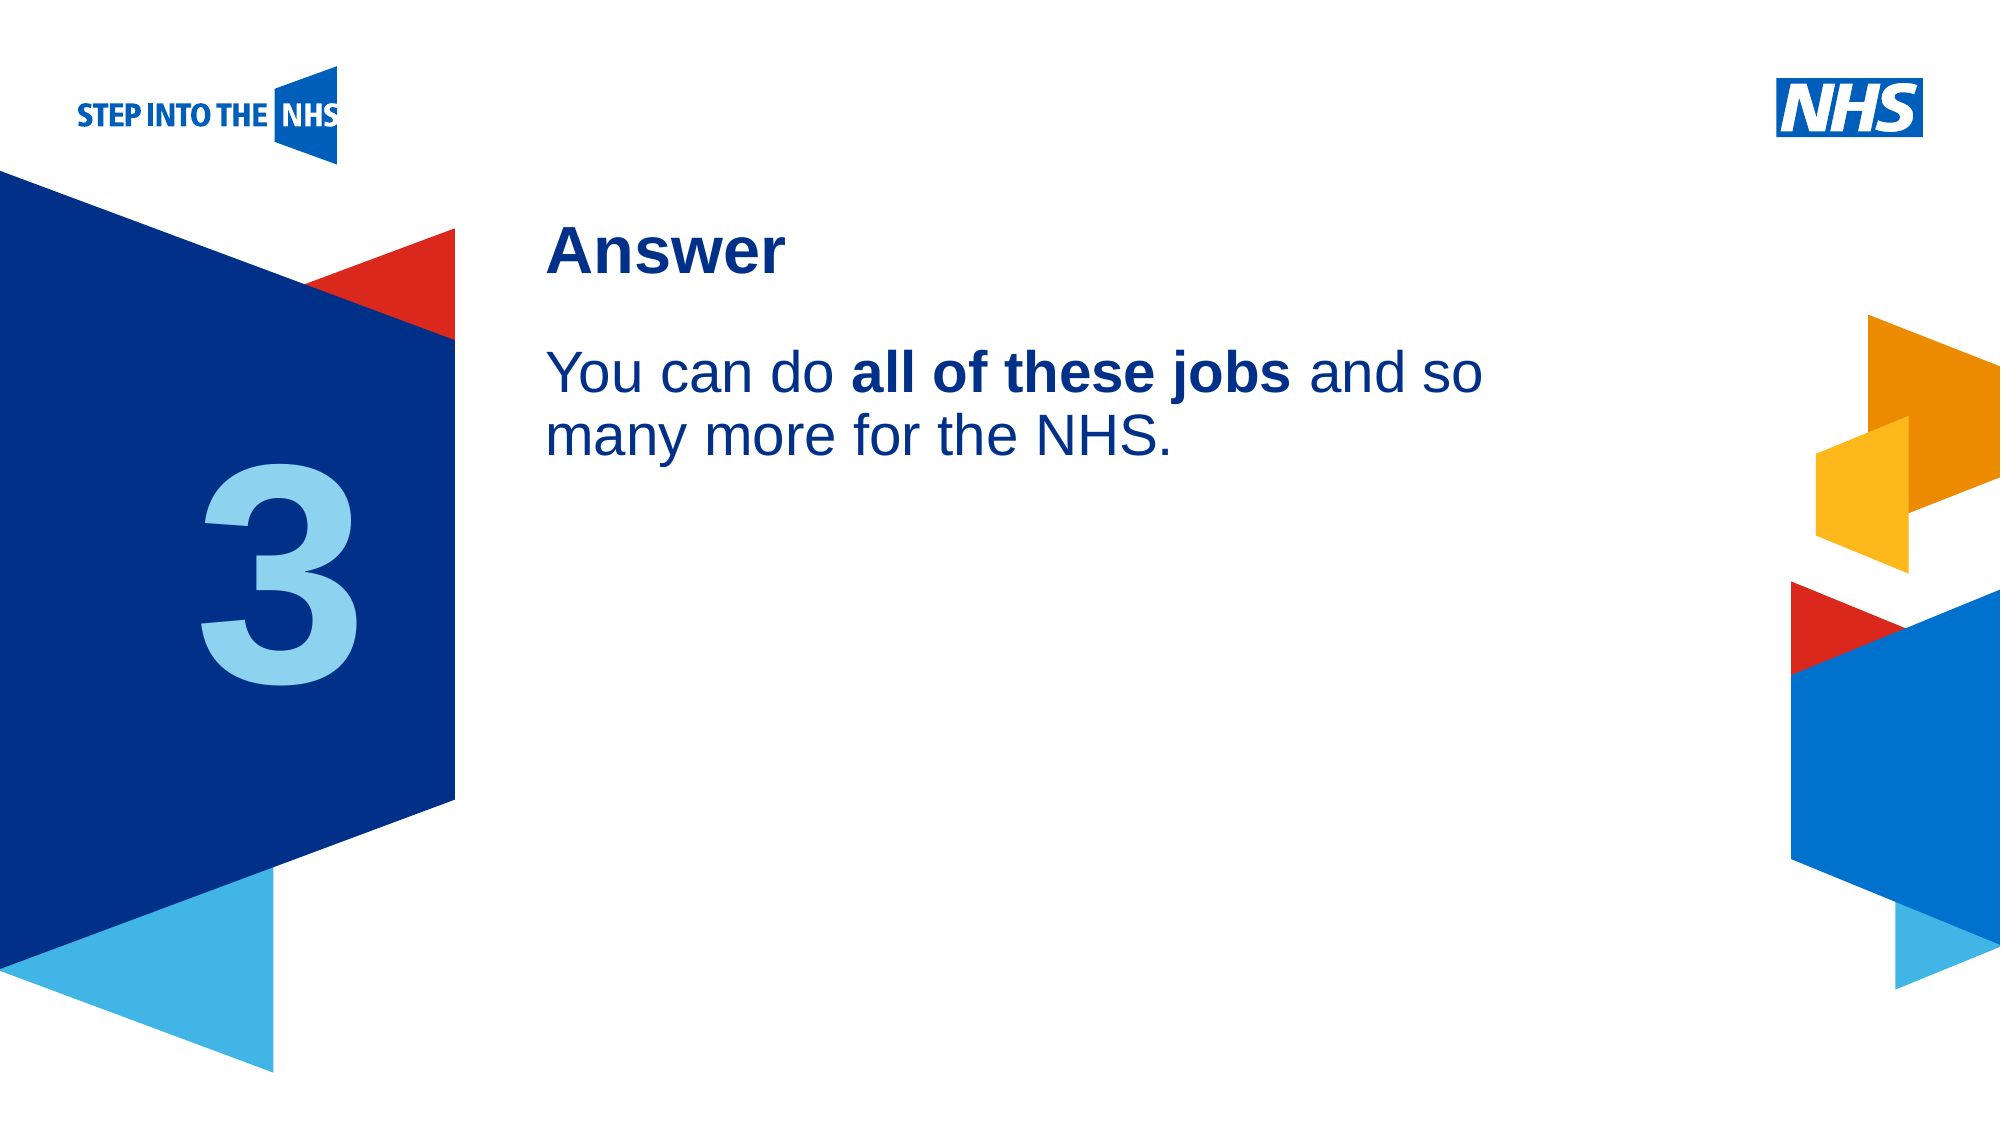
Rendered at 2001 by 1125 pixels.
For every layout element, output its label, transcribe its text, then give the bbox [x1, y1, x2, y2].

title Answer [545, 216, 1812, 307]
text_box You can do all of these jobs and so many more for the NHS. [545, 342, 1574, 937]
text_box 3 [194, 412, 401, 713]
